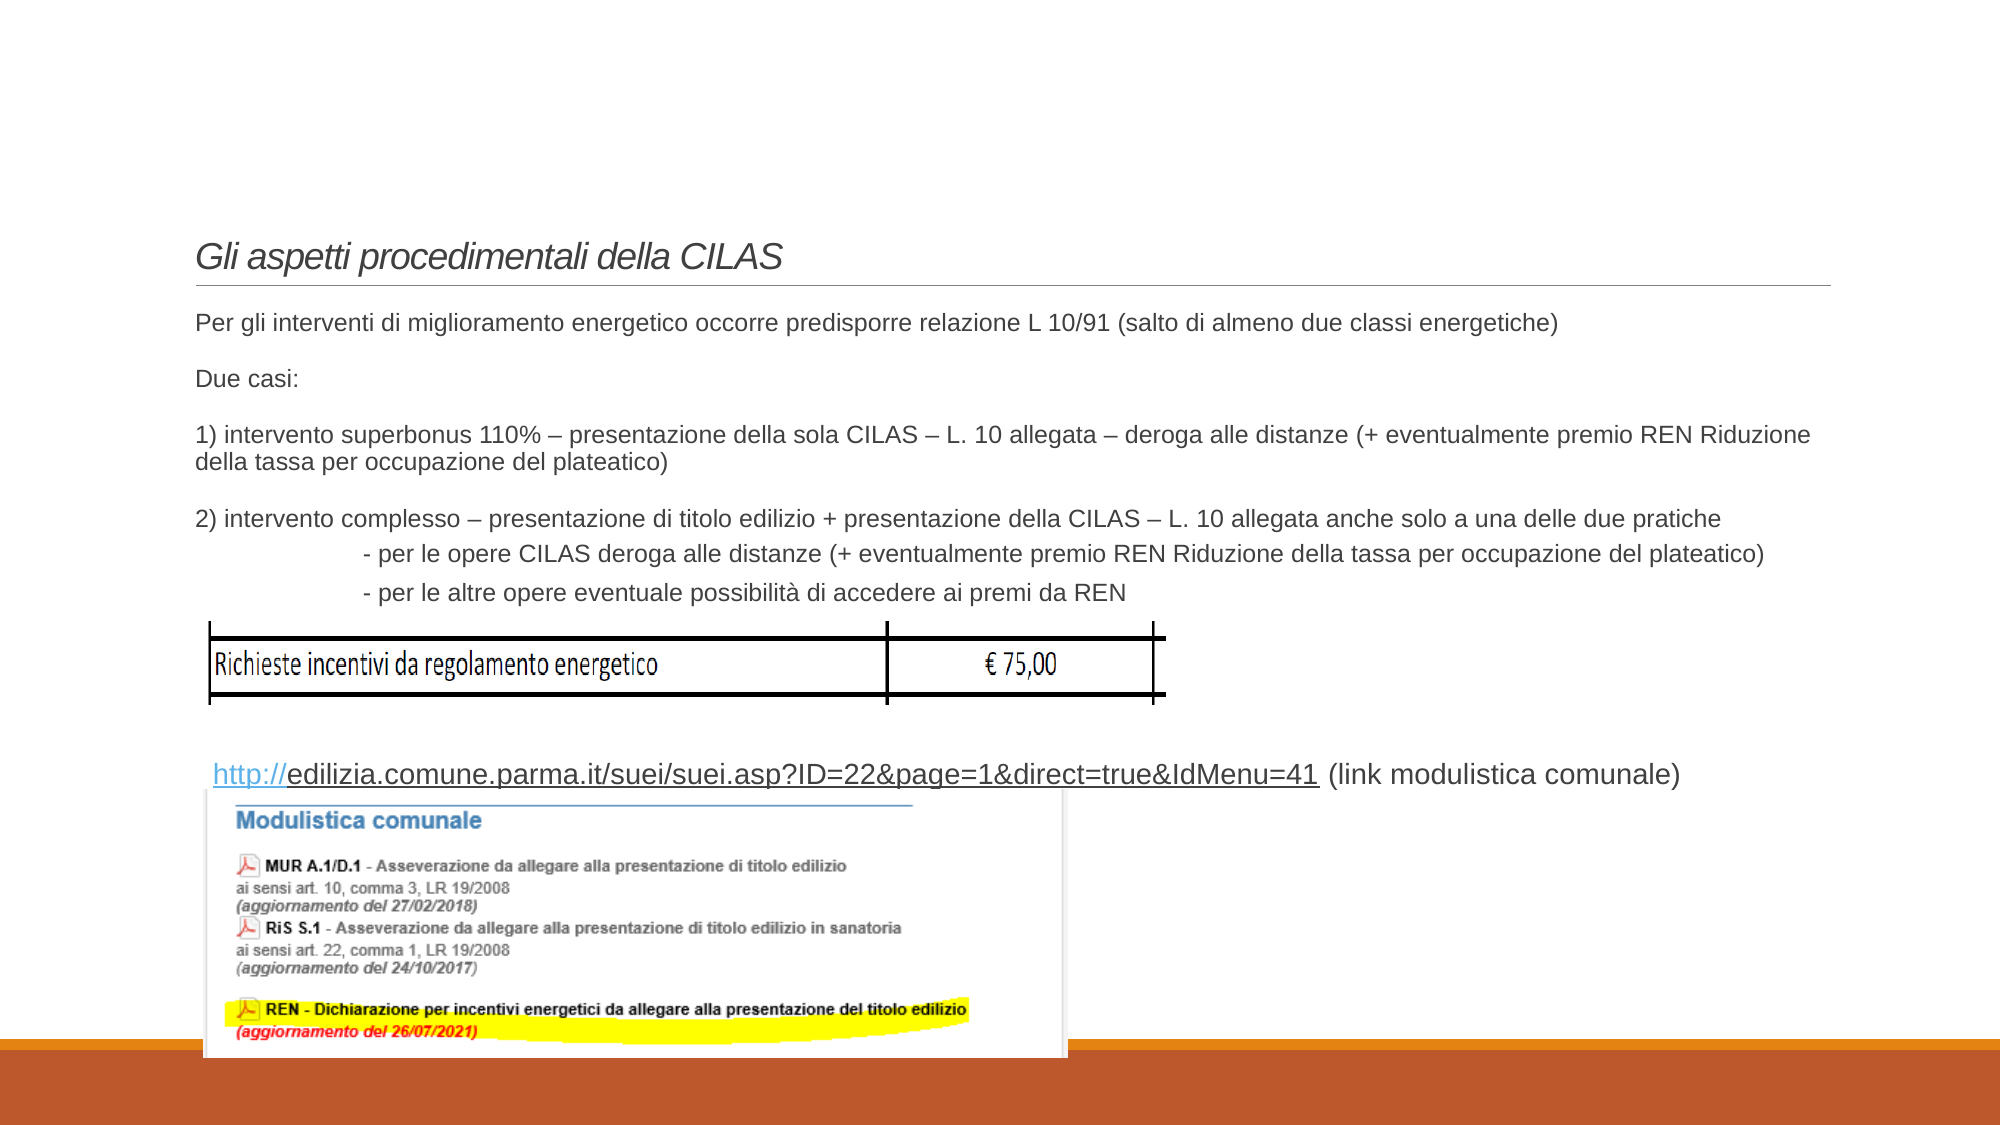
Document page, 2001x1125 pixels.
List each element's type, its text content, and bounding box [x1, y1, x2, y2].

list Per gli interventi di miglioramento energetico occorre predisporre relazione L 10/91 (salto di almeno due classi energetiche) Due casi: 1) intervento superbonus 110% – presentazione della sola CILAS – L. 10 allegata – deroga alle distanze (+ eventualmente premio REN Riduzione della tassa per occupazione del plateatico) 2) intervento complesso – presentazione di titolo edilizio + presentazione della CILAS – L. 10 allegata anche solo a una delle due pratiche - per le opere CILAS deroga alle distanze (+ eventualmente premio REN Riduzione della tassa per occupazione del plateatico) - per le altre opere eventuale possibilità di accedere ai premi da REN http://edilizia.comune.parma.it/suei/suei.asp?ID=22&page=1&direct=true&IdMenu=41 (link modulistica comunale) [180, 302, 1830, 963]
title Gli aspetti procedimentali della CILAS [180, 47, 1830, 285]
picture [203, 788, 1069, 1058]
picture [191, 620, 1167, 706]
